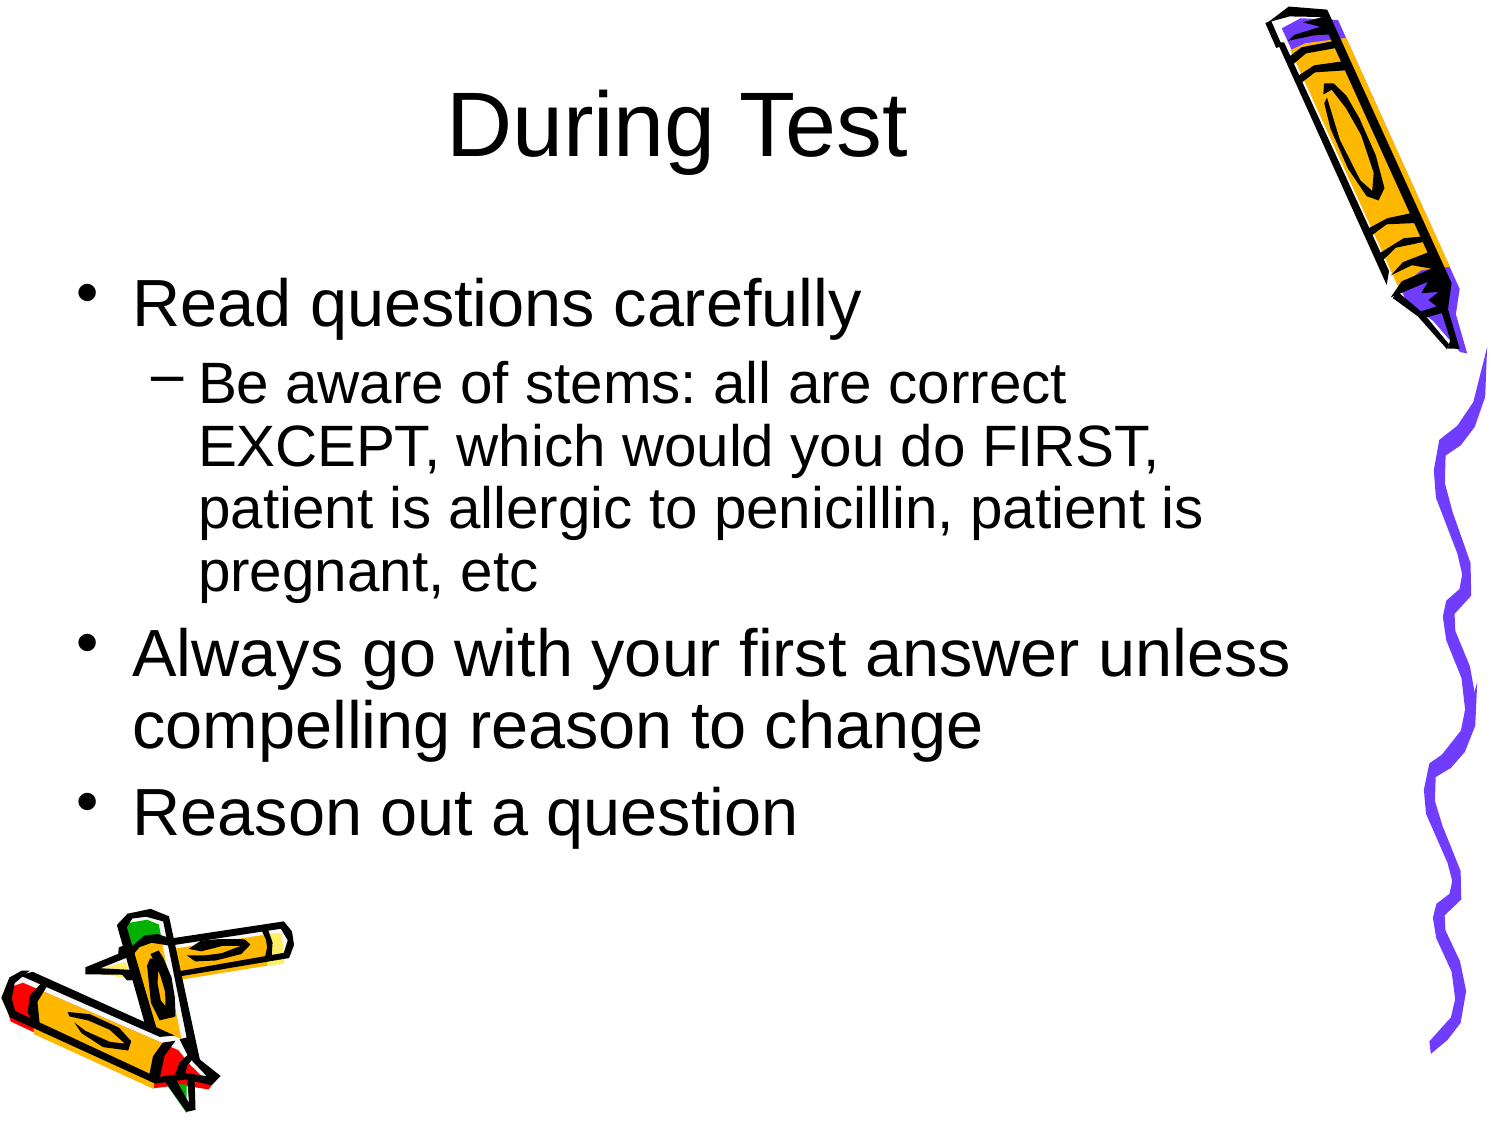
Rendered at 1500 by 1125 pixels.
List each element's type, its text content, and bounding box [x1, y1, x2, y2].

list Read questions carefully Be aware of stems: all are correct EXCEPT, which would you do FIRST, patient is allergic to penicillin, patient is pregnant, etc Always go with your first answer unless compelling reason to change Reason out a question [75, 173, 1340, 875]
title During Test [113, 0, 1242, 173]
